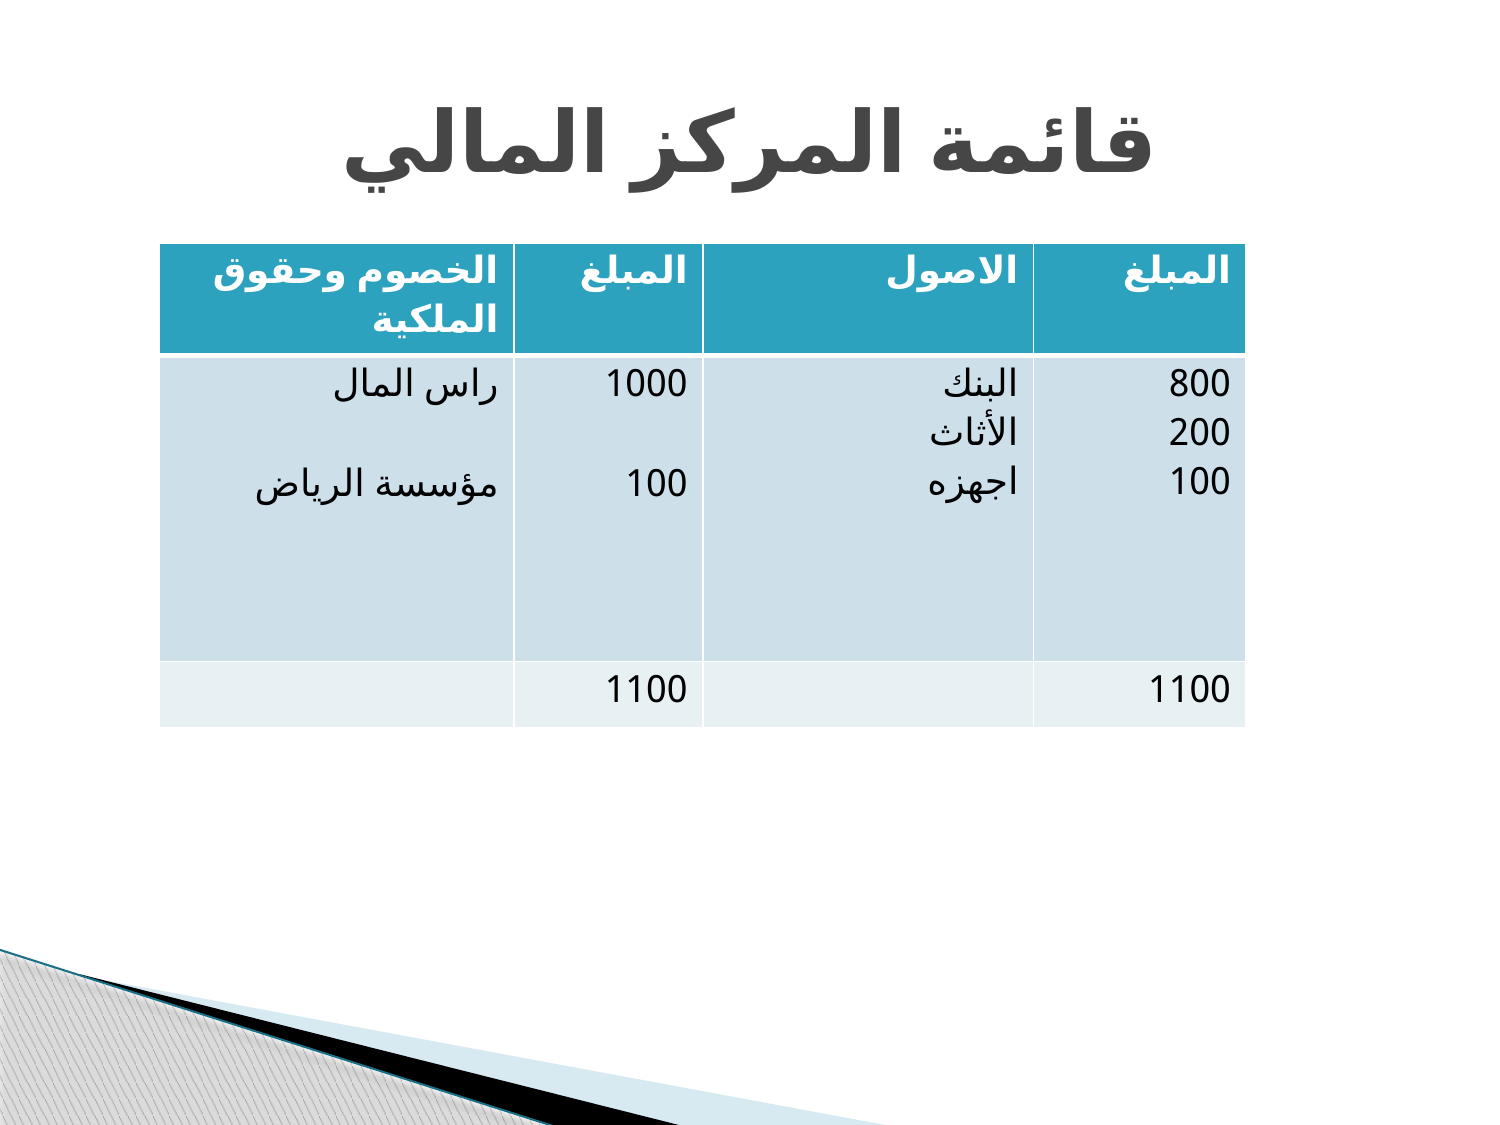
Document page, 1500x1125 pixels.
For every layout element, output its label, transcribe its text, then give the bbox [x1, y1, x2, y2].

table_header المبلغ [515, 244, 702, 353]
table_header المبلغ [1034, 244, 1245, 353]
table_cell [704, 662, 1033, 727]
table_header الخصوم وحقوق الملكية [160, 244, 513, 353]
table_cell 1000 100 [515, 358, 702, 661]
table_cell 1100 [1034, 662, 1245, 727]
table_cell 1100 [515, 662, 702, 727]
title قائمة المركز المالي [75, 45, 1425, 233]
table_cell [160, 662, 513, 727]
table_header الاصول [704, 244, 1033, 353]
table_cell البنك الأثاث اجهزه [704, 358, 1033, 661]
table_cell 800 200 100 [1034, 358, 1245, 661]
table_cell راس المال مؤسسة الرياض [160, 358, 513, 661]
